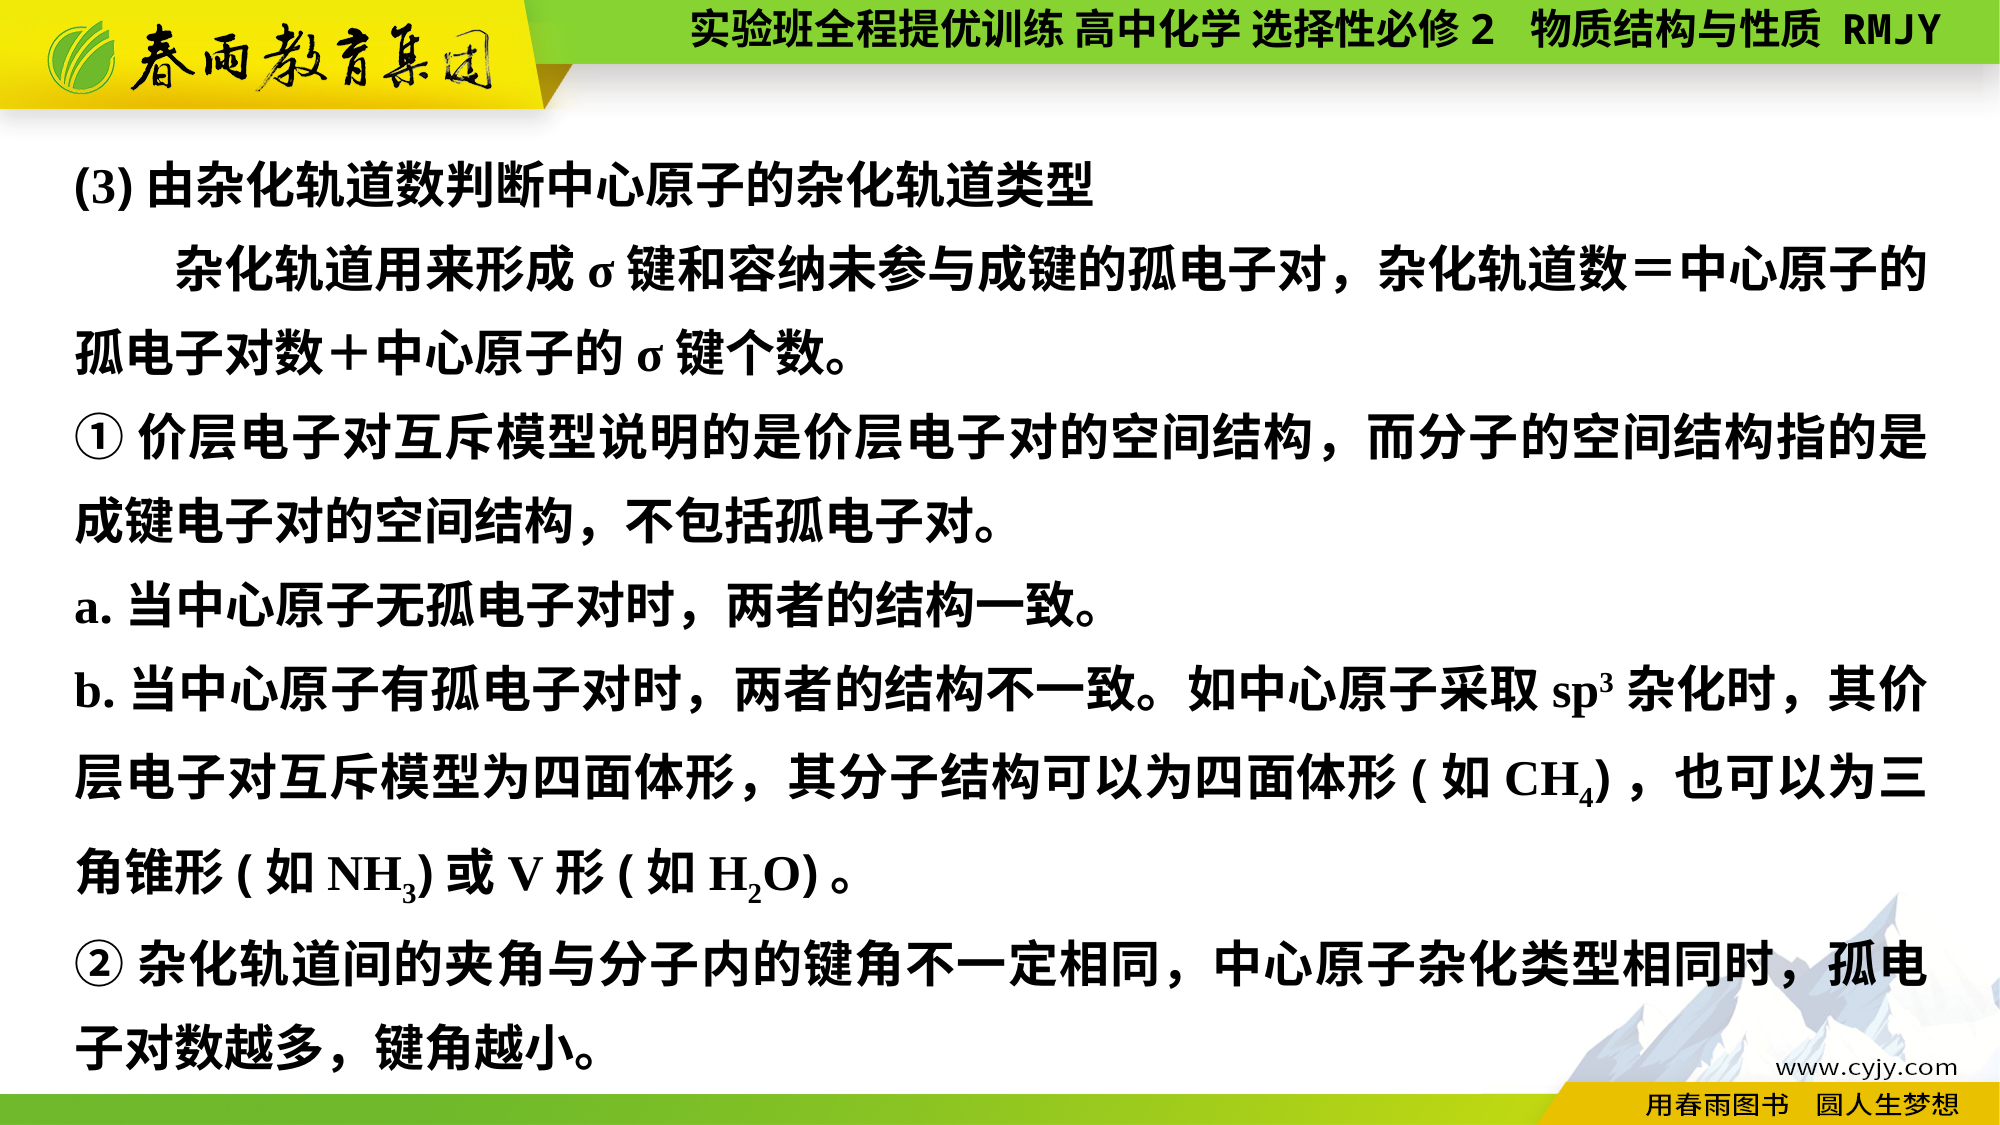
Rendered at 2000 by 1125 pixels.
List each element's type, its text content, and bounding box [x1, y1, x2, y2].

list (3)由杂化轨道数判断中心原子的杂化轨道类型 杂化轨道用来形成σ键和容纳未参与成键的孤电子对，杂化轨道数＝中心原子的孤电子对数＋中心原子的σ键个数。 ①价层电子对互斥模型说明的是价层电子对的空间结构，而分子的空间结构指的是成键电子对的空间结构，不包括孤电子对。 a.当中心原子无孤电子对时，两者的结构一致。 b.当中心原子有孤电子对时，两者的结构不一致。如中心原子采取sp3杂化时，其价层电子对互斥模型为四面体形，其分子结构可以为四面体形(如CH4)，也可以为三角锥形(如NH3)或V形(如H2O)。 ②杂化轨道间的夹角与分子内的键角不一定相同，中心原子杂化类型相同时，孤电子对数越多，键角越小。 [59, 122, 1944, 1061]
picture [0, 0, 2000, 1125]
